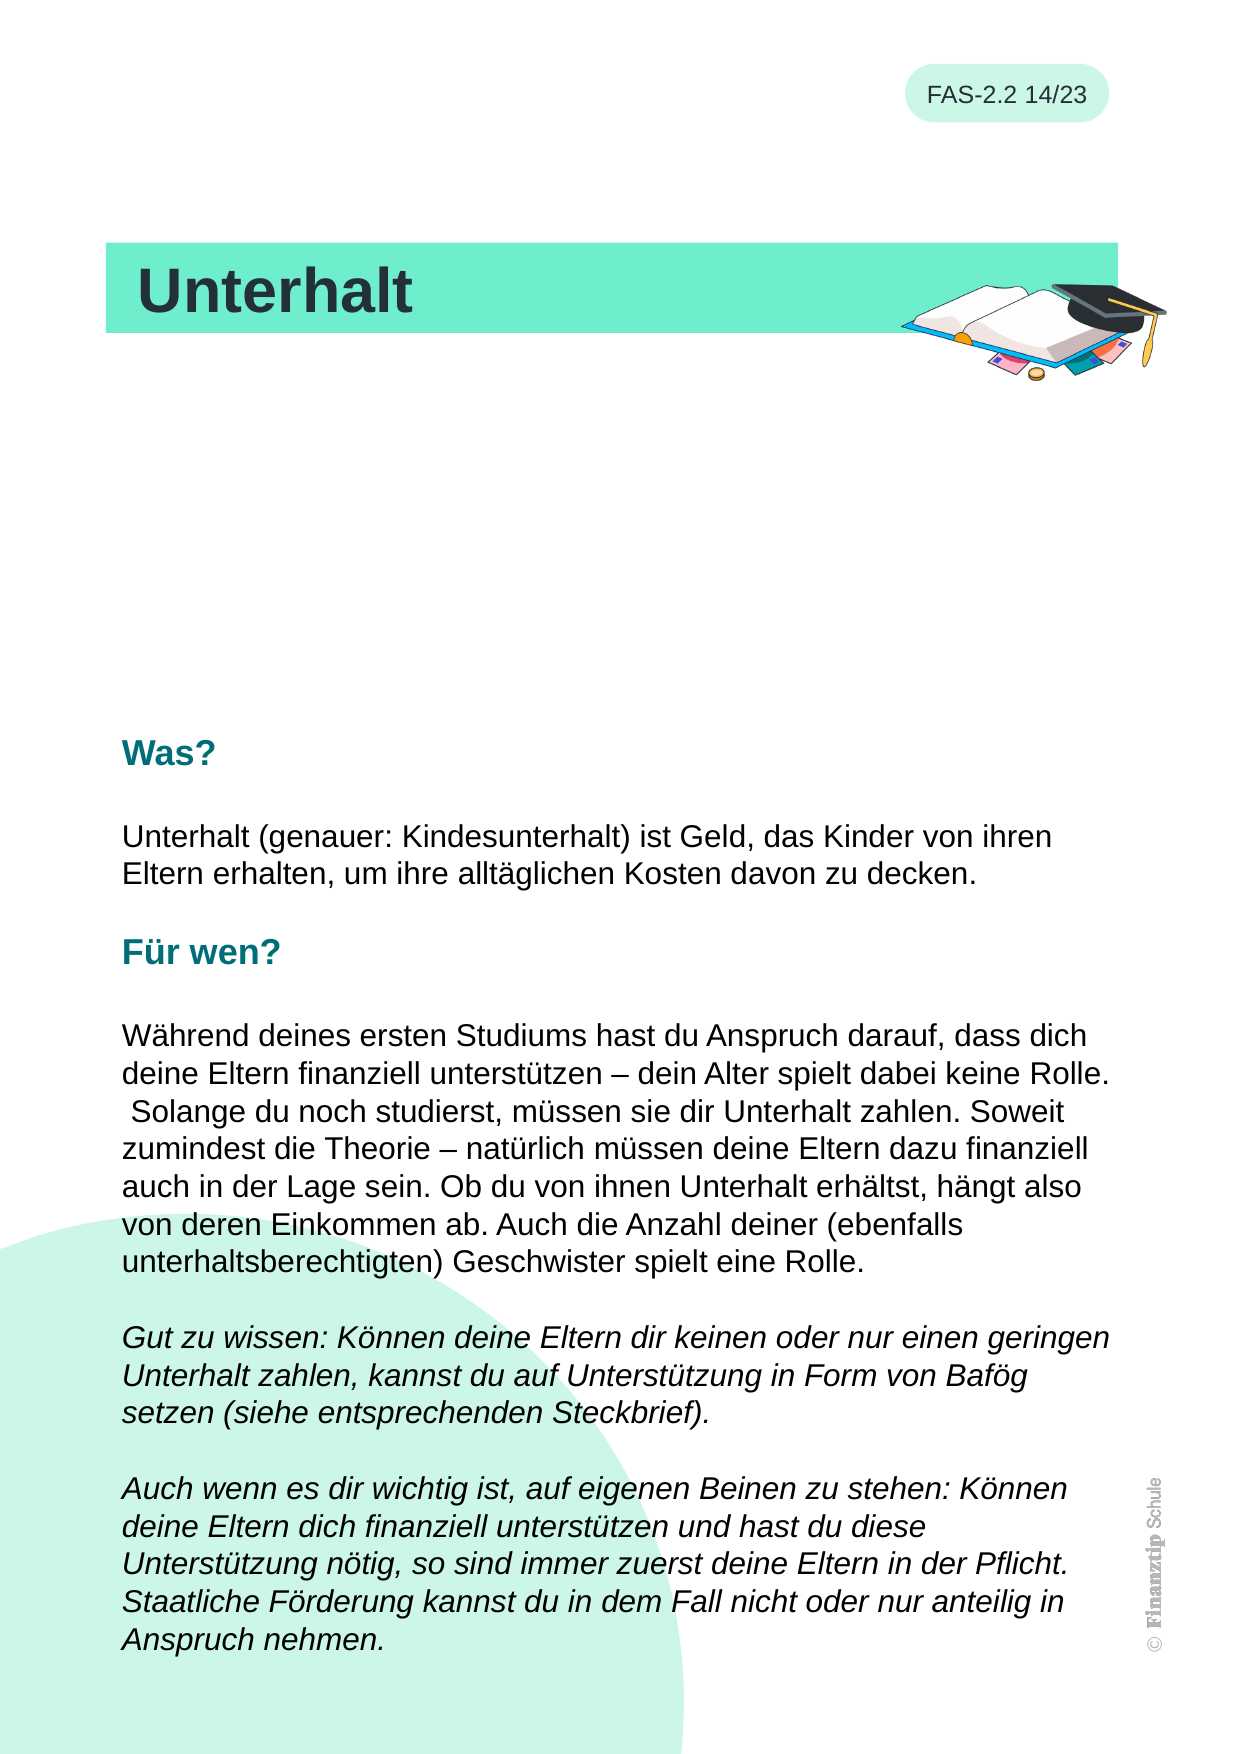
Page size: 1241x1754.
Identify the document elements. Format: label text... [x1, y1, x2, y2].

text_box Unterhalt [105, 242, 1119, 333]
text_box Was? Unterhalt (genauer: Kindesunterhalt) ist Geld, das Kinder von ihren Eltern erhalten, um ihre alltäglichen Kosten davon zu decken. Für wen? Während deines ersten Studiums hast du Anspruch darauf, dass dich deine Eltern finanziell unterstützen – dein Alter spielt dabei keine Rolle. Solange du noch studierst, müssen sie dir Unterhalt zahlen. Soweit zumindest die Theorie – natürlich müssen deine Eltern dazu finanziell auch in der Lage sein. Ob du von ihnen Unterhalt erhältst, hängt also von deren Einkommen ab. Auch die Anzahl deiner (ebenfalls unterhaltsberechtigten) Geschwister spielt eine Rolle. Gut zu wissen: Können deine Eltern dir keinen oder nur einen geringen Unterhalt zahlen, kannst du auf Unterstützung in Form von Bafög setzen (siehe entsprechenden Steckbrief). Auch wenn es dir wichtig ist, auf eigenen Beinen zu stehen: Können deine Eltern dich finanziell unterstützen und hast du diese Unterstützung nötig, so sind immer zuerst deine Eltern in der Pflicht. Staatliche Förderung kannst du in dem Fall nicht oder nur anteilig in Anspruch nehmen. [121, 722, 1119, 1664]
picture [1143, 1478, 1165, 1628]
picture [901, 284, 1168, 381]
